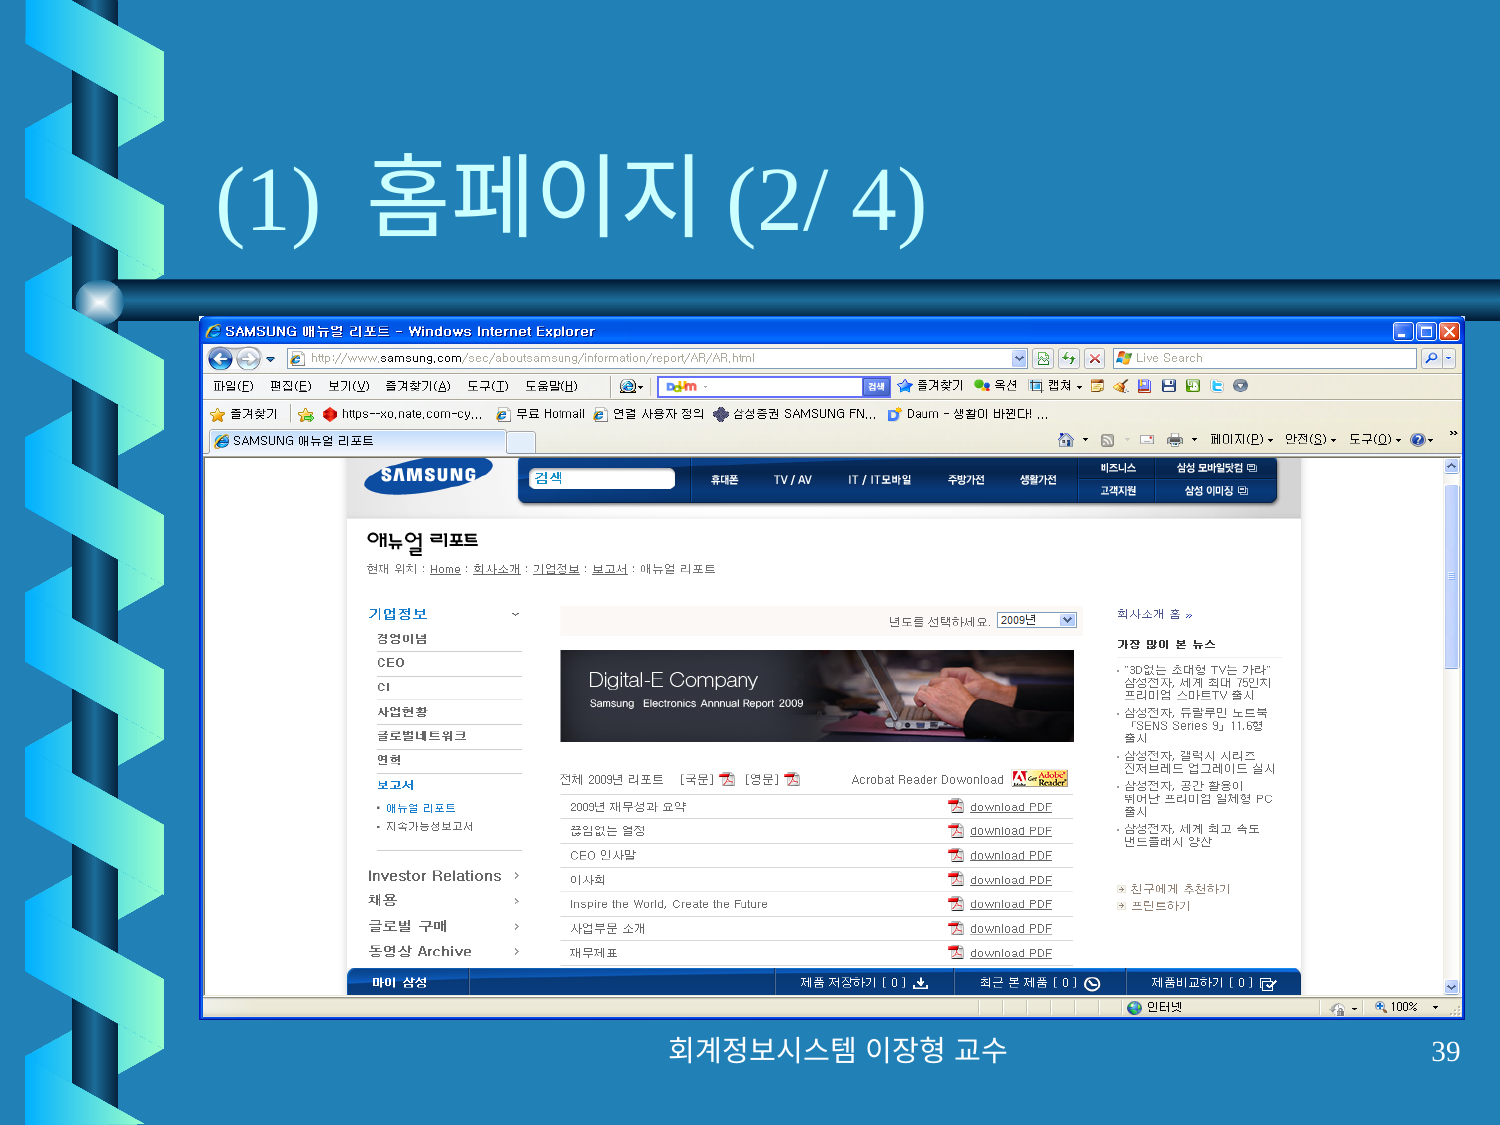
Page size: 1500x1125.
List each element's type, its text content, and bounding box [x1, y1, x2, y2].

slide_number 39 [1163, 1024, 1477, 1101]
footer 회계정보시스템 이장형 교수 [600, 1027, 1077, 1101]
picture [198, 316, 1466, 1020]
text_box [0, 0, 1500, 75]
title (1) 홈페이지(2/ 4) [199, 75, 1476, 257]
